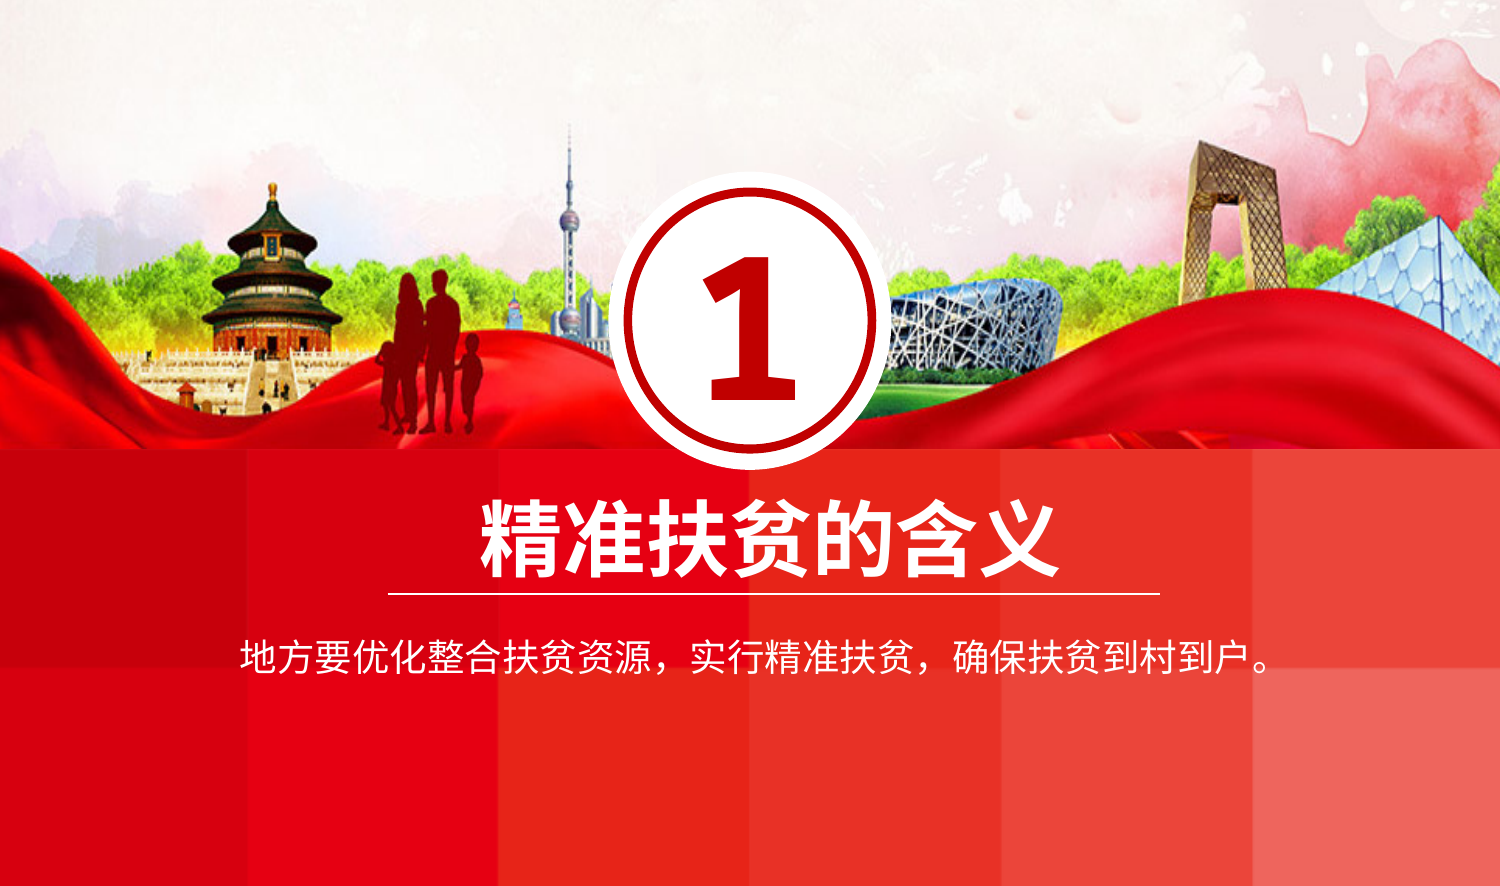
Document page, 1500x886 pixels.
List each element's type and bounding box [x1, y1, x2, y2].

picture [0, 0, 1500, 886]
text_box [608, 171, 892, 471]
